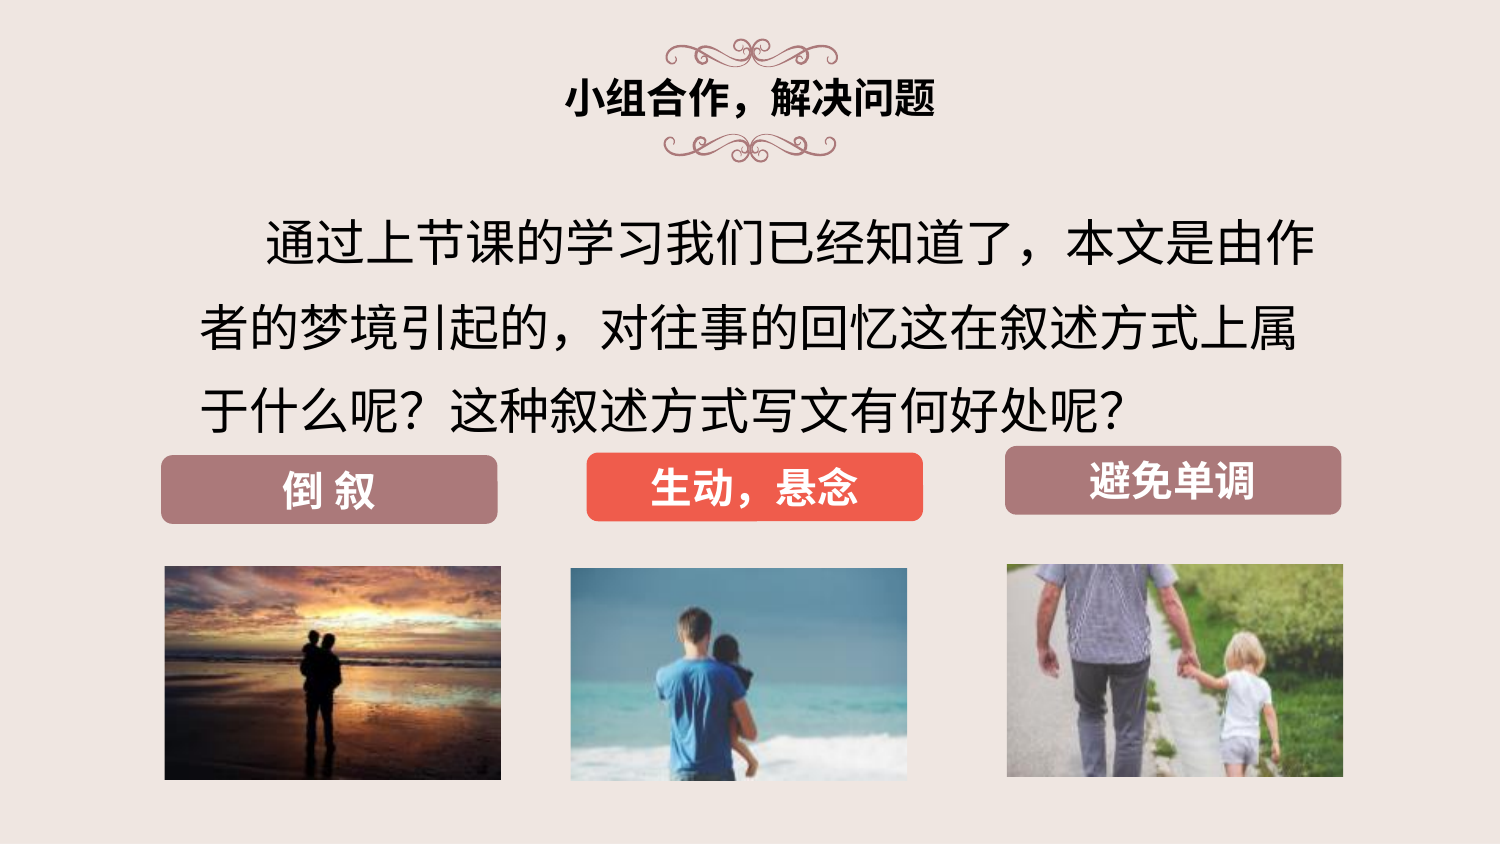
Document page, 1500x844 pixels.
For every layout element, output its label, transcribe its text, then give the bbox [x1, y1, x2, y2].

text_box 通过上节课的学习我们已经知道了，本文是由作者的梦境引起的，对往事的回忆这在叙述方式上属于什么呢？这种叙述方式写文有何好处呢？ [184, 247, 1355, 381]
text_box 倒 叙 [160, 454, 499, 525]
text_box [1006, 563, 1344, 777]
text_box [164, 566, 502, 780]
text_box 生动，悬念 [585, 451, 925, 523]
title 小组合作，解决问题 [352, 70, 1148, 131]
text_box 避免单调 [1003, 444, 1343, 516]
text_box [570, 567, 908, 782]
